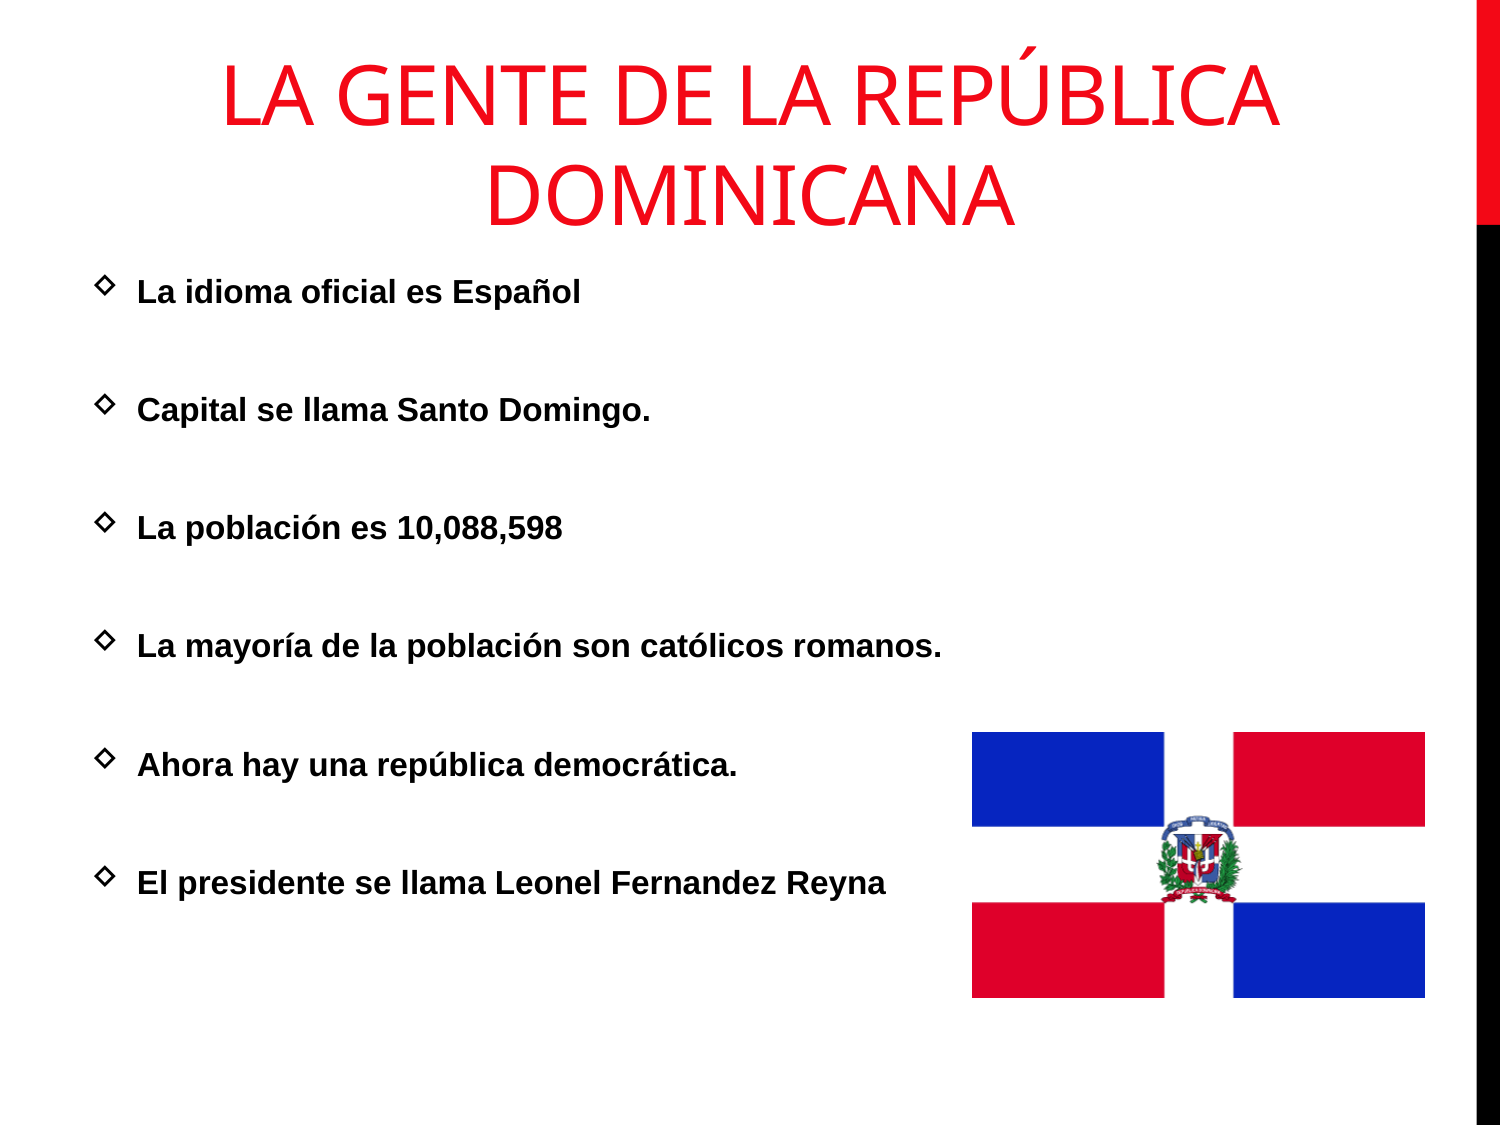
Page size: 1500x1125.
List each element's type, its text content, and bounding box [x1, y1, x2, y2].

list La idioma oficial es Español Capital se llama Santo Domingo. La población es 10,088,598 La mayoría de la población son católicos romanos. Ahora hay una república democrática. El presidente se llama Leonel Fernandez Reyna [75, 262, 1425, 998]
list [971, 732, 1426, 998]
title la gente de la república dominicana [75, 25, 1425, 250]
